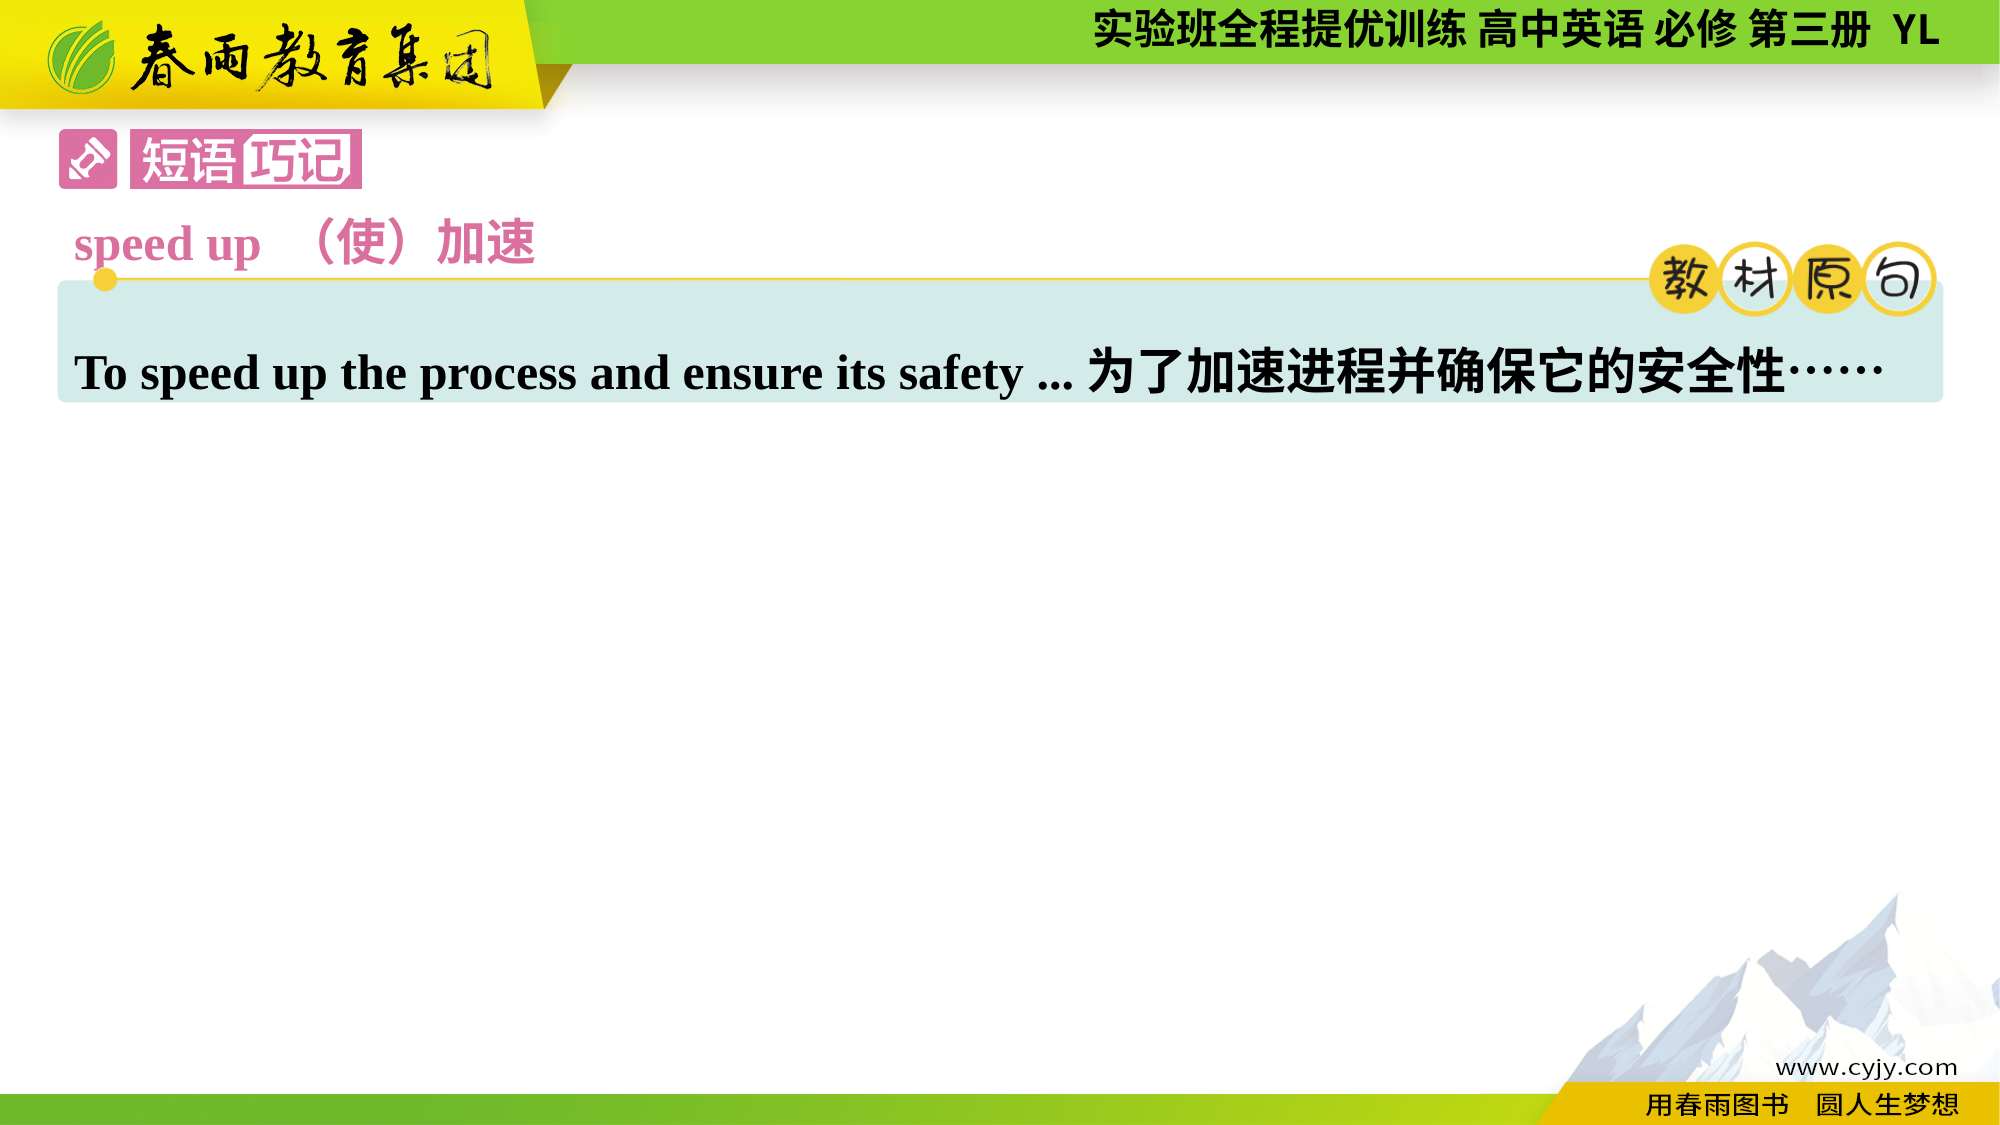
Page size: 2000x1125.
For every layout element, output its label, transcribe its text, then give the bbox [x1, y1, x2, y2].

list speed up （使）加速 To speed up the process and ensure its safety ...为了加速进程并确保它的安全性…… [59, 172, 1944, 398]
picture [0, 0, 2000, 1125]
text_box [57, 283, 1943, 403]
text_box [87, 232, 1938, 320]
